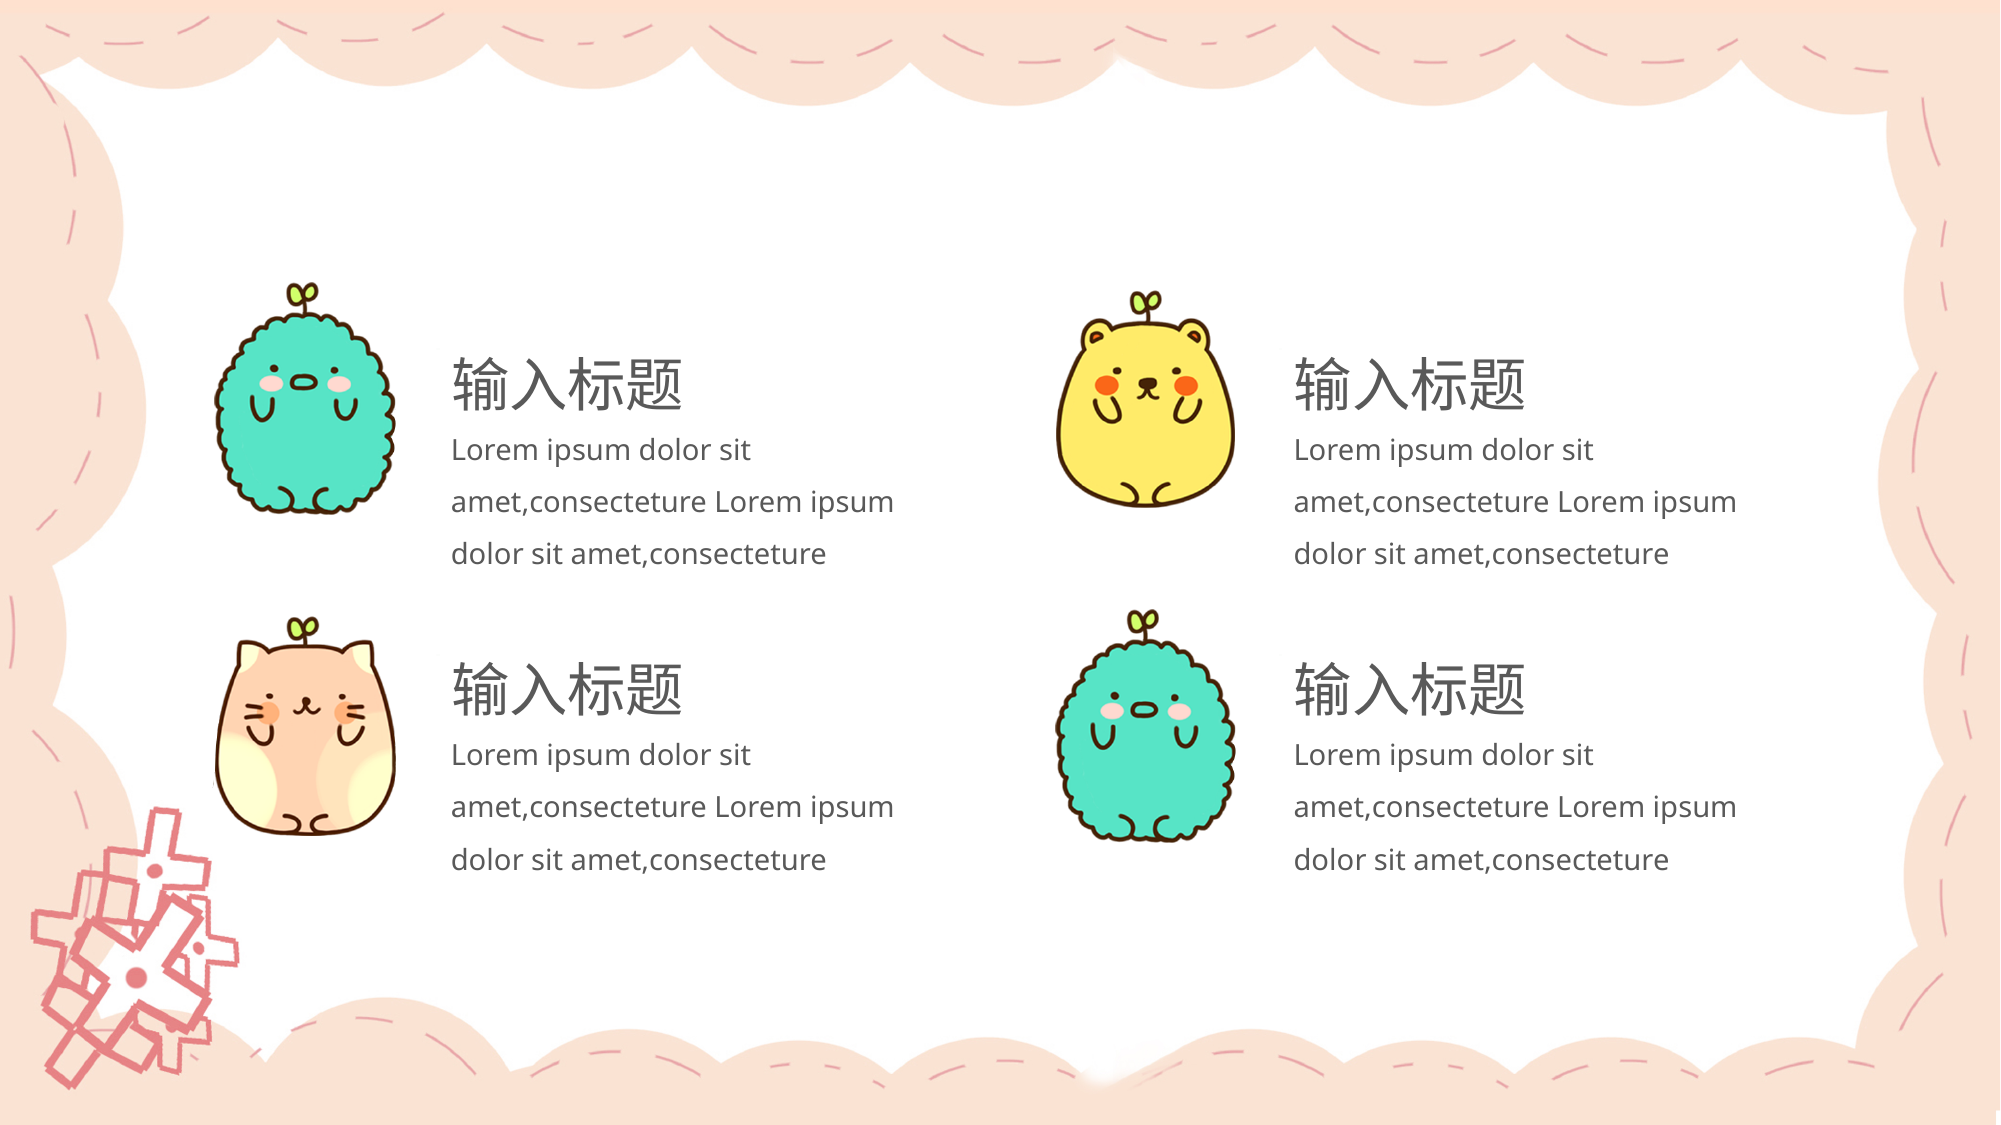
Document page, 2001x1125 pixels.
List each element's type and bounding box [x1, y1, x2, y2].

text_box [212, 282, 1820, 843]
picture [0, 0, 2001, 1125]
